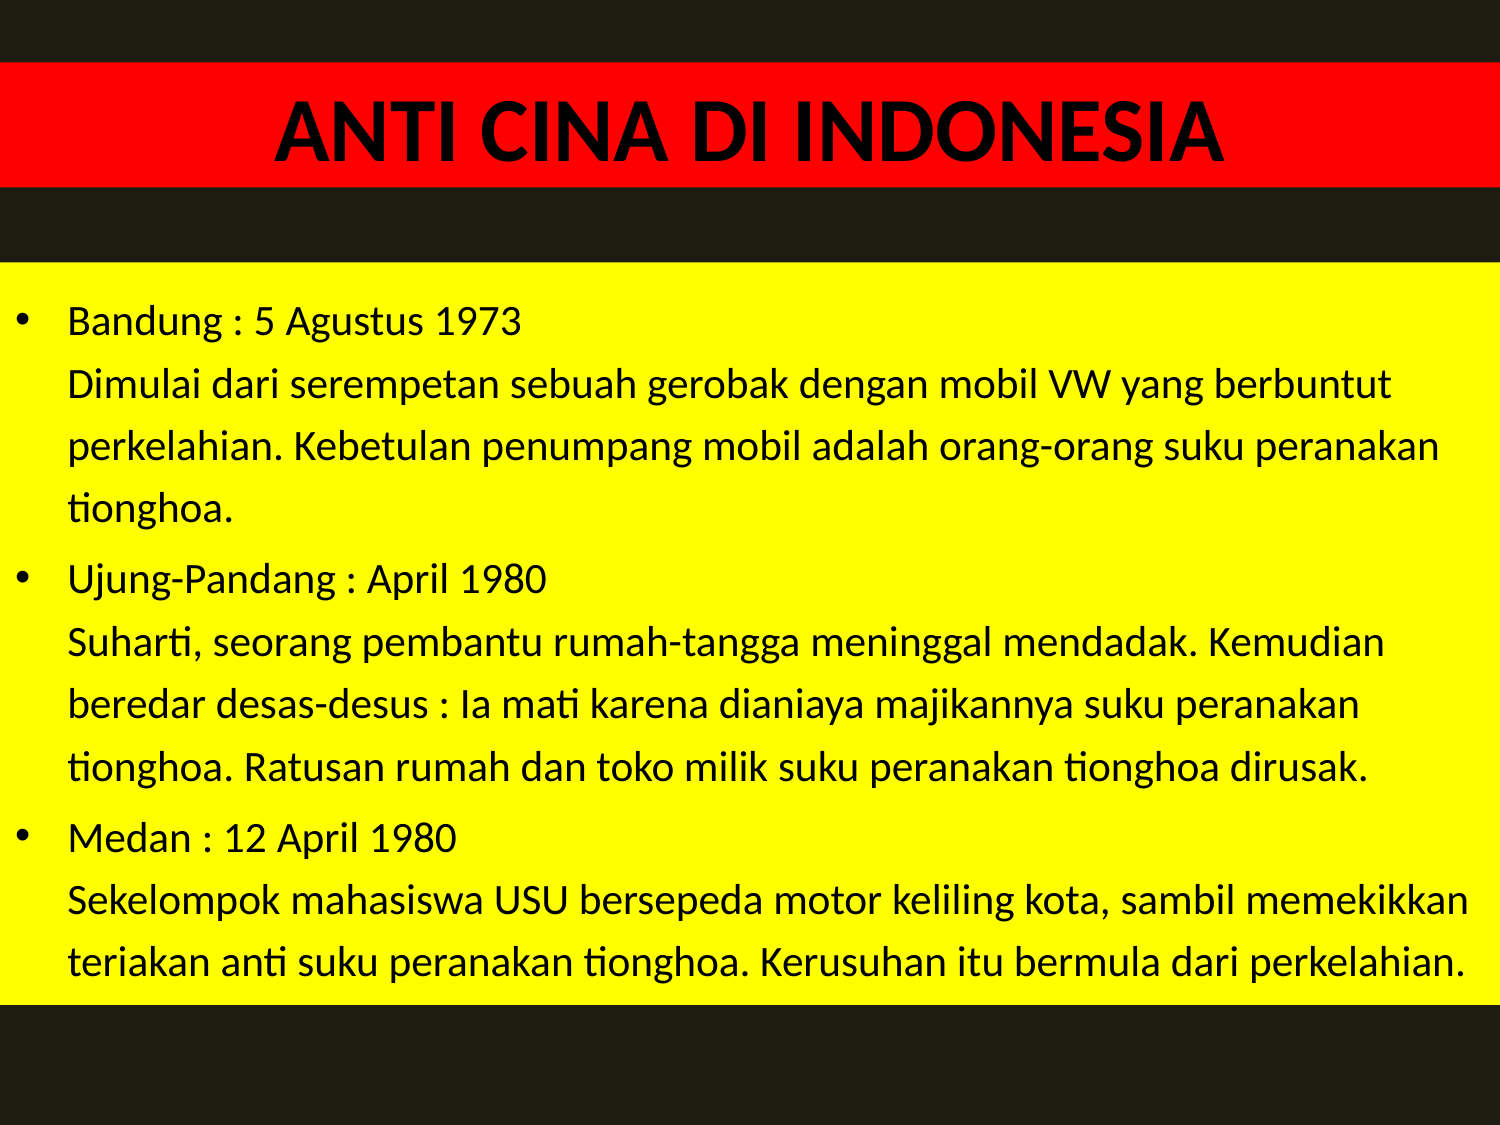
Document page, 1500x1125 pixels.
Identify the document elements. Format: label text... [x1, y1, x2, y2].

list Bandung : 5 Agustus 1973 Dimulai dari serempetan sebuah gerobak dengan mobil VW yang berbuntut perkelahian. Kebetulan penumpang mobil adalah orang-orang suku peranakan tionghoa. Ujung-Pandang : April 1980 Suharti, seorang pembantu rumah-tangga meninggal mendadak. Kemudian beredar desas-desus : Ia mati karena dianiaya majikannya suku peranakan tionghoa. Ratusan rumah dan toko milik suku peranakan tionghoa dirusak. Medan : 12 April 1980 Sekelompok mahasiswa USU bersepeda motor keliling kota, sambil memekikkan teriakan anti suku peranakan tionghoa. Kerusuhan itu bermula dari perkelahian. [0, 262, 1500, 1005]
text_box ANTI CINA DI INDONESIA [0, 62, 1500, 188]
